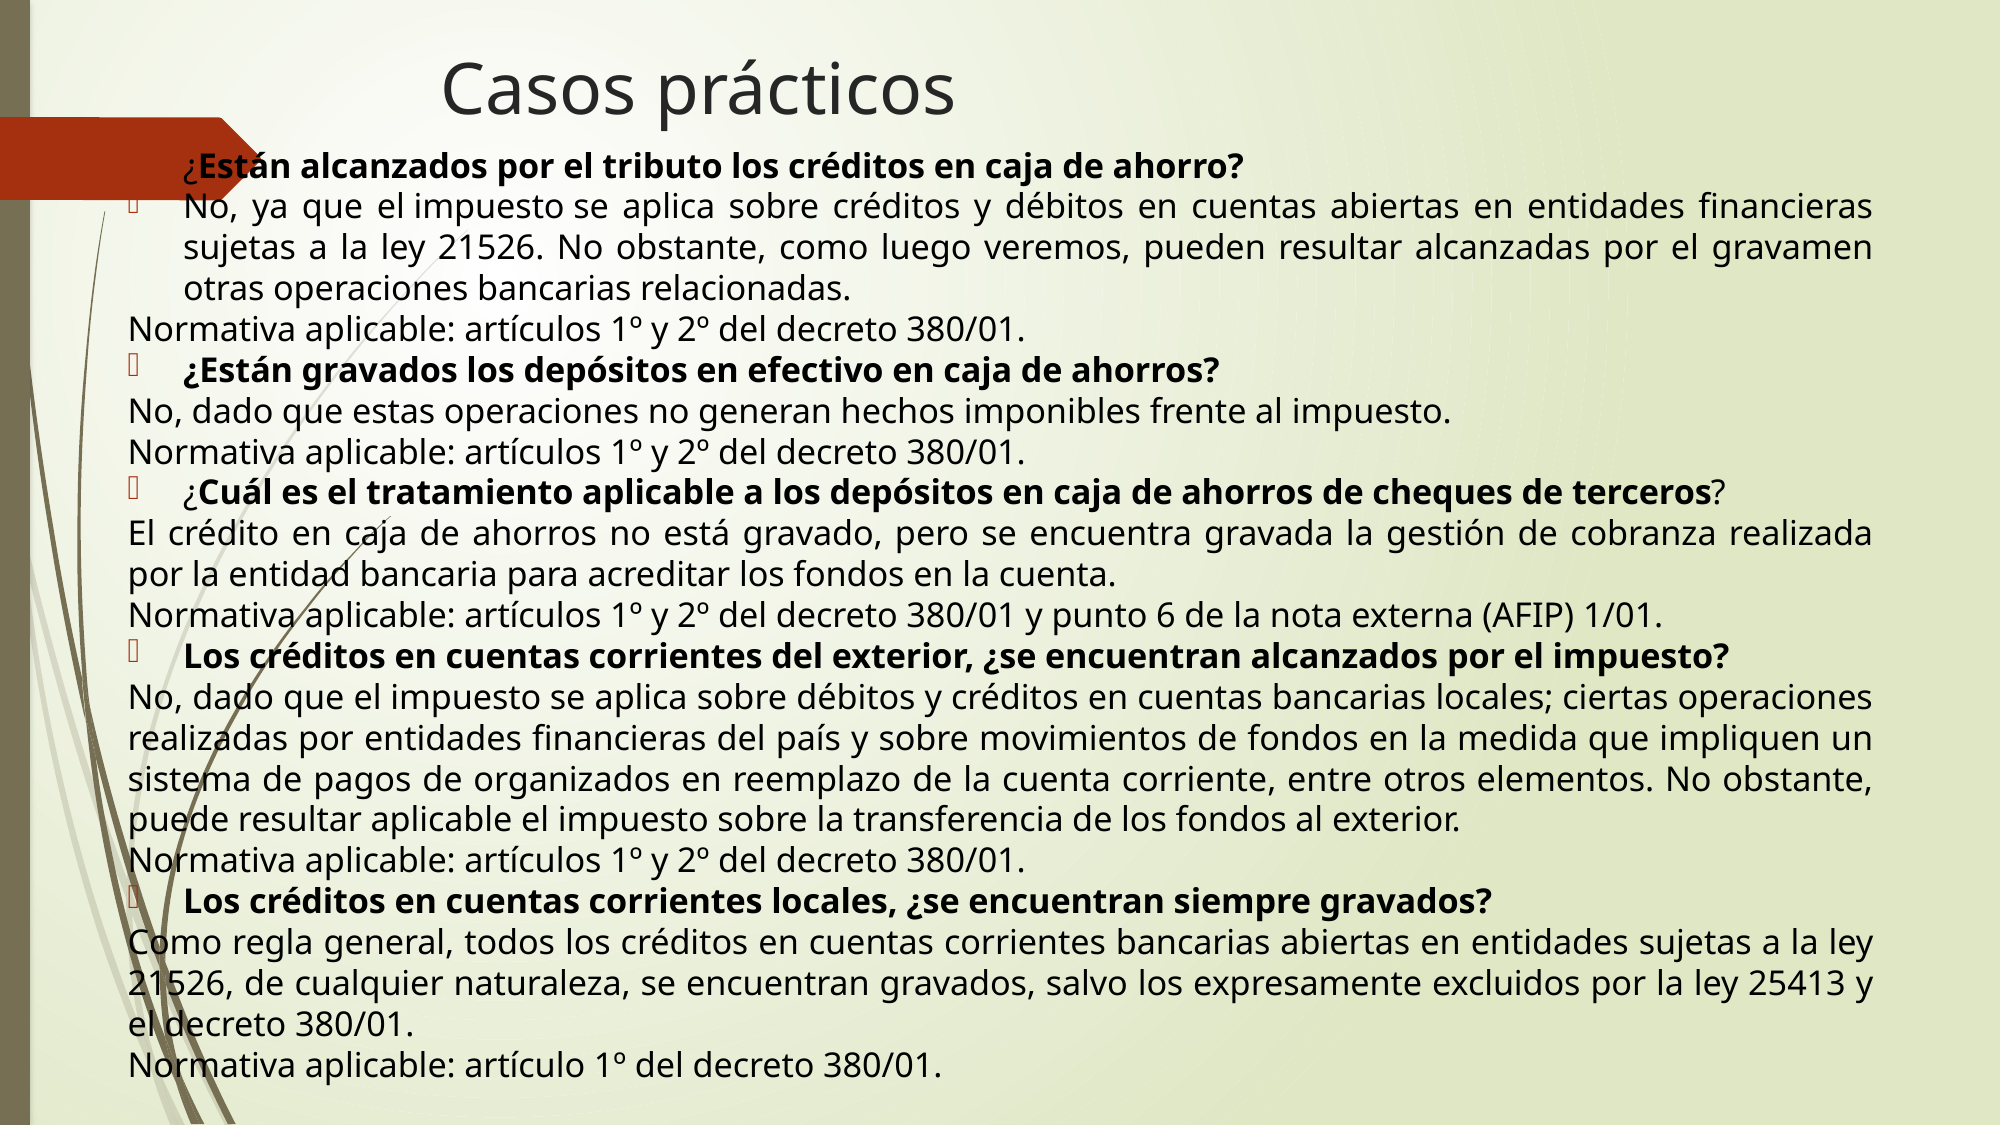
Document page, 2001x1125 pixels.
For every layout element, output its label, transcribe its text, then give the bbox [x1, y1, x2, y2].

title Casos prácticos [425, 35, 1888, 136]
list ¿Están alcanzados por el tributo los créditos en caja de ahorro? No, ya que el impuesto se aplica sobre créditos y débitos en cuentas abiertas en entidades financieras sujetas a la ley 21526. No obstante, como luego veremos, pueden resultar alcanzadas por el gravamen otras operaciones bancarias relacionadas. Normativa aplicable: artículos 1º y 2º del decreto 380/01. ¿Están gravados los depósitos en efectivo en caja de ahorros? No, dado que estas operaciones no generan hechos imponibles frente al impuesto. Normativa aplicable: artículos 1º y 2º del decreto 380/01. ¿Cuál es el tratamiento aplicable a los depósitos en caja de ahorros de cheques de terceros? El crédito en caja de ahorros no está gravado, pero se encuentra gravada la gestión de cobranza realizada por la entidad bancaria para acreditar los fondos en la cuenta. Normativa aplicable: artículos 1º y 2º del decreto 380/01 y punto 6 de la nota externa (AFIP) 1/01. Los créditos en cuentas corrientes del exterior, ¿se encuentran alcanzados por el impuesto? No, dado que el impuesto se aplica sobre débitos y créditos en cuentas bancarias locales; ciertas operaciones realizadas por entidades financieras del país y sobre movimientos de fondos en la medida que impliquen un sistema de pagos de organizados en reemplazo de la cuenta corriente, entre otros elementos. No obstante, puede resultar aplicable el impuesto sobre la transferencia de los fondos al exterior. Normativa aplicable: artículos 1º y 2º del decreto 380/01. Los créditos en cuentas corrientes locales, ¿se encuentran siempre gravados? Como regla general, todos los créditos en cuentas corrientes bancarias abiertas en entidades sujetas a la ley 21526, de cualquier naturaleza, se encuentran gravados, salvo los expresamente excluidos por la ley 25413 y el decreto 380/01. Normativa aplicable: artículo 1º del decreto 380/01. [112, 136, 1888, 1106]
